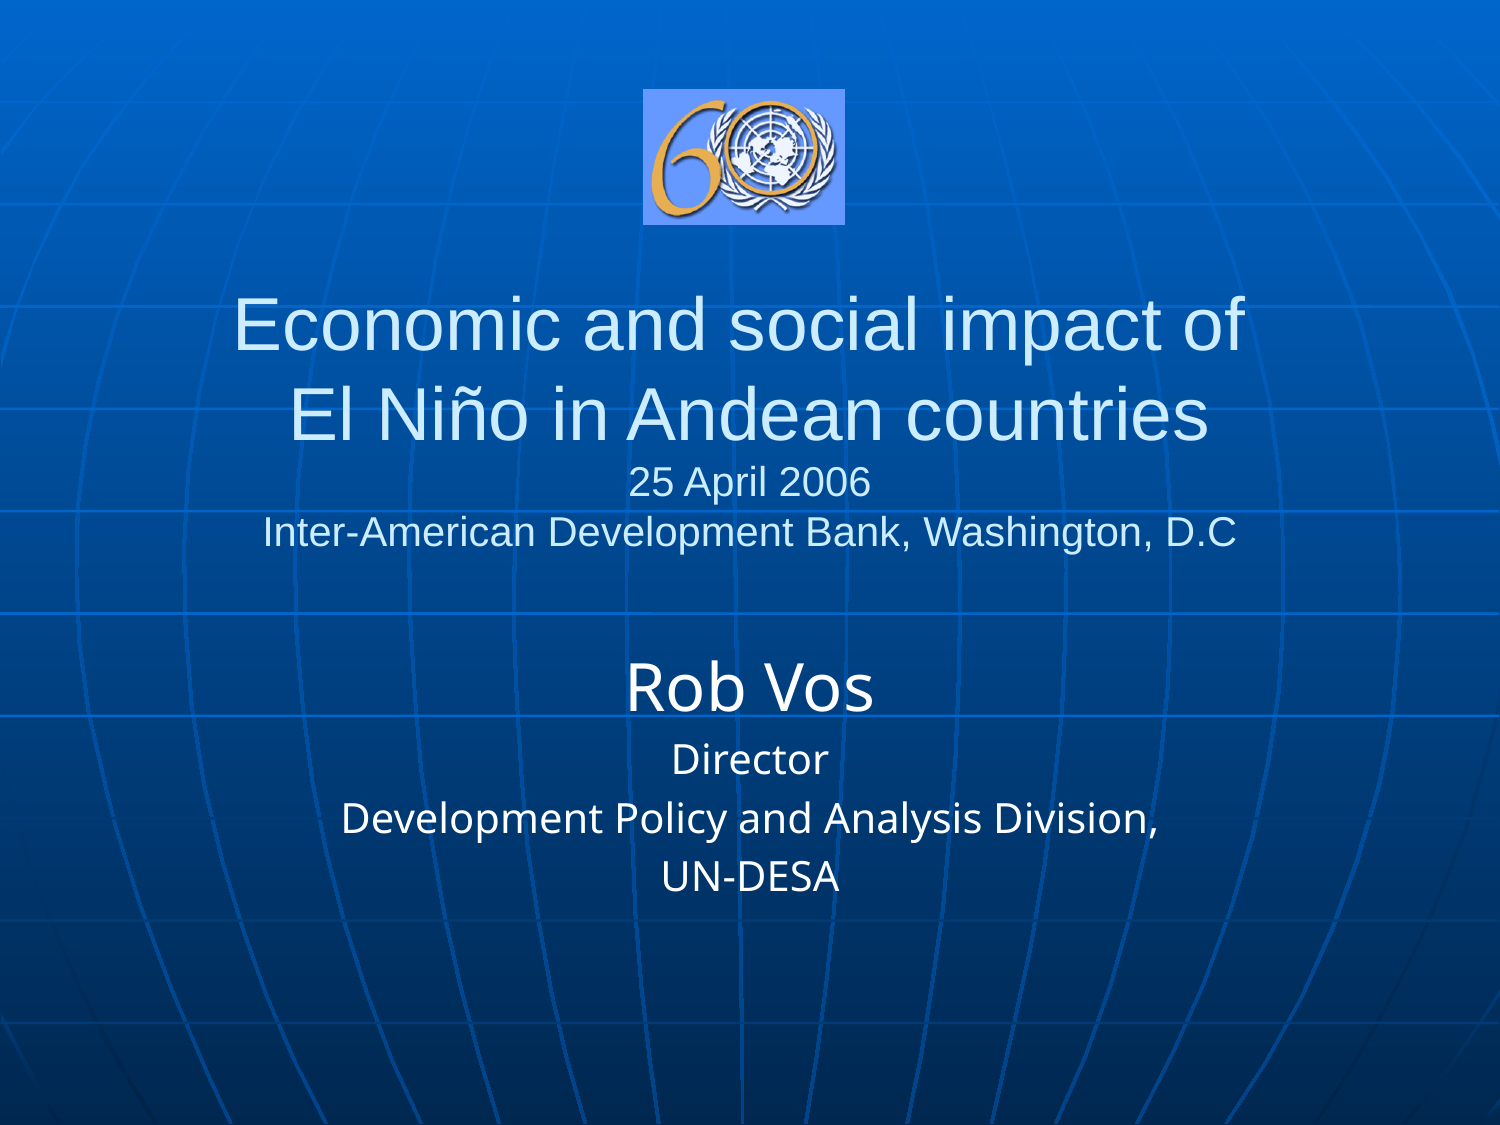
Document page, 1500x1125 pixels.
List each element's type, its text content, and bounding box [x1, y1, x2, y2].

title Economic and social impact of El Niño in Andean countries 25 April 2006 Inter-American Development Bank, Washington, D.C [112, 277, 1388, 563]
picture [643, 89, 845, 225]
subtitle Rob Vos Director Development Policy and Analysis Division, UN-DESA [224, 637, 1276, 926]
